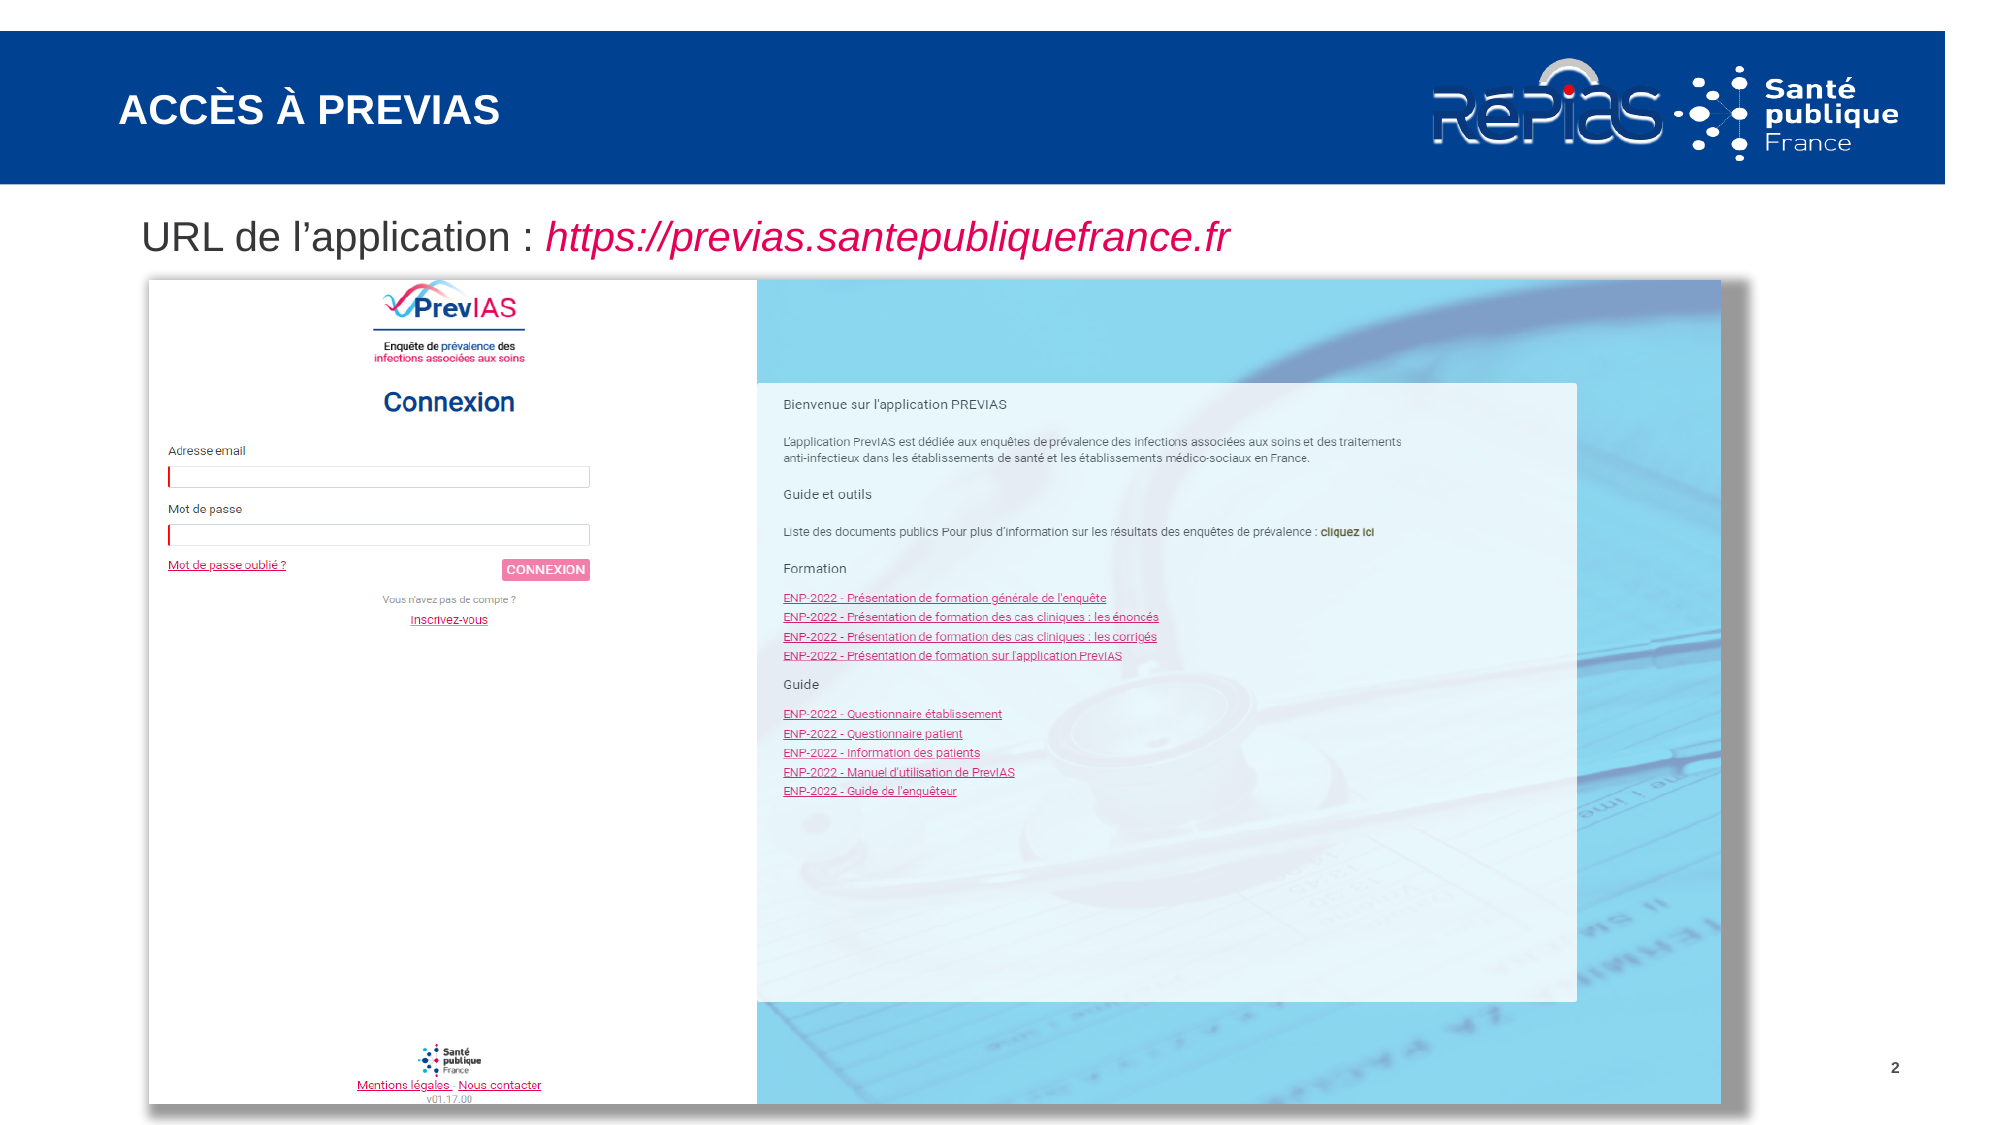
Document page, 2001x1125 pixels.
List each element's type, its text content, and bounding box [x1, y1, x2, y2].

picture [149, 280, 1721, 1104]
title Accès à PrevIAS [112, 30, 1459, 185]
picture [1674, 66, 1898, 161]
picture [1432, 58, 1662, 140]
list URL de l’application : https://previas.santepubliquefrance.fr [112, 204, 1331, 260]
